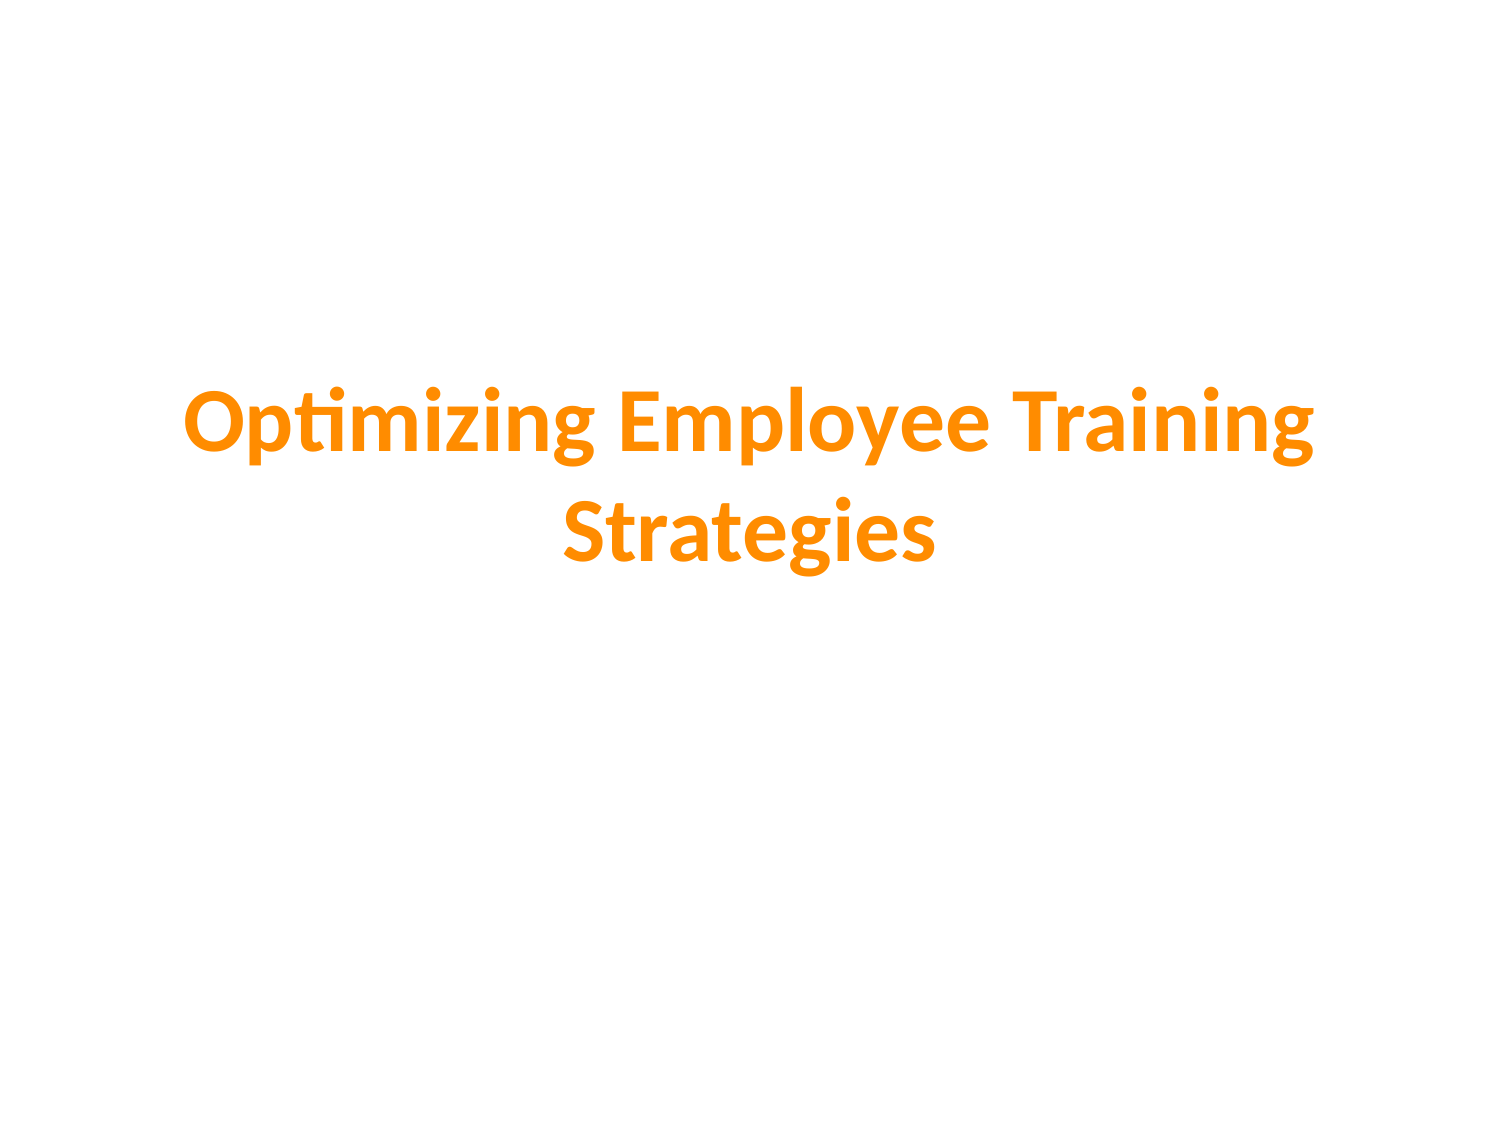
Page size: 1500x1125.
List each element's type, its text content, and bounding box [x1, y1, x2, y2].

title Optimizing Employee Training Strategies [112, 349, 1388, 591]
